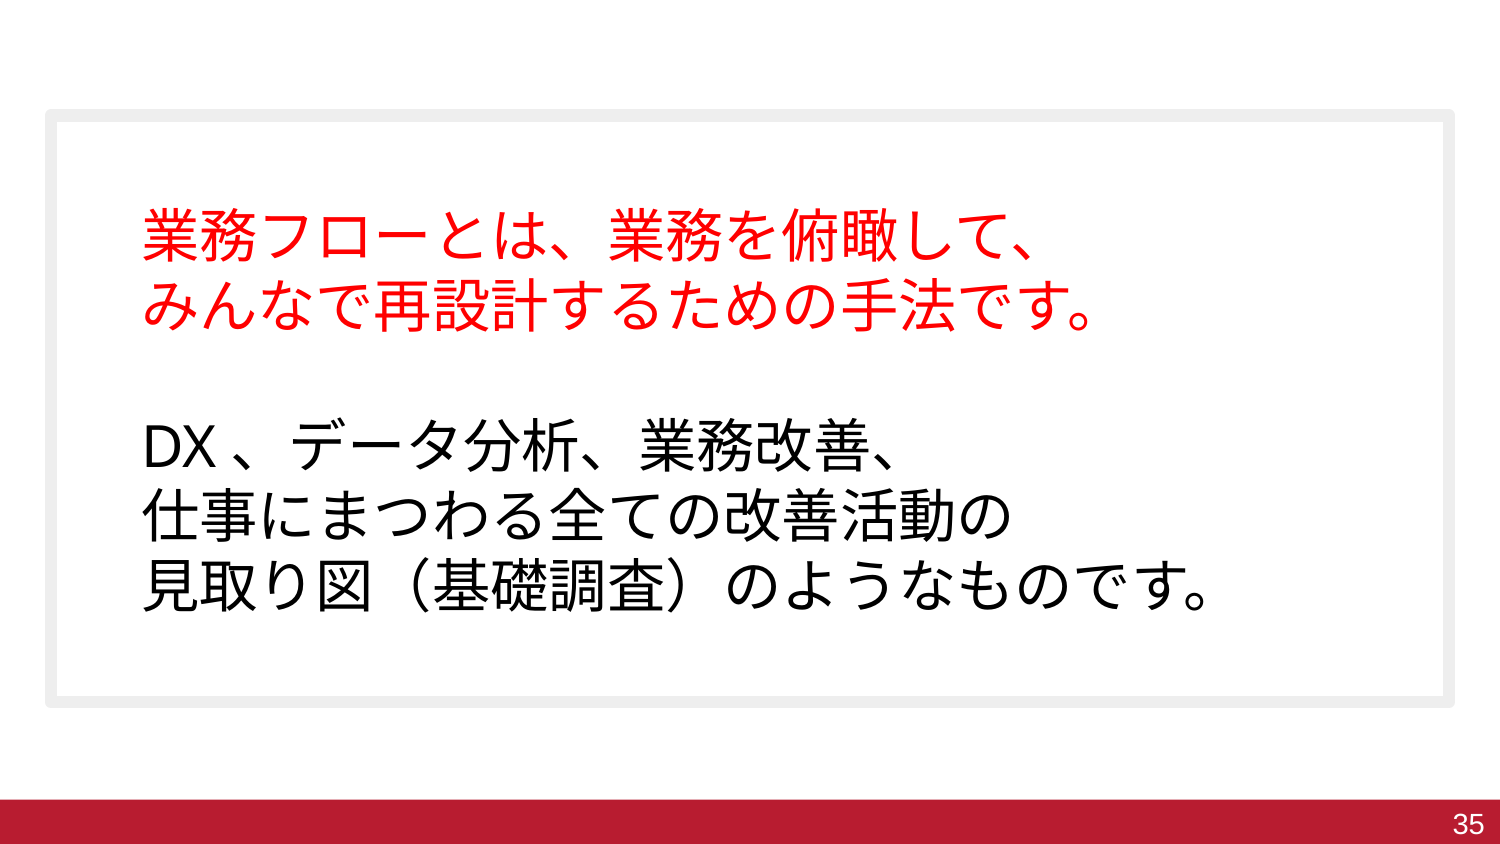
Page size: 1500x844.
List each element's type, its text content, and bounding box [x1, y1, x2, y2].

title 業務フローとは、業務を俯瞰して、 みんなで再設計するための手法です。 DX、データ分析、業務改善、 仕事にまつわる全ての改善活動の 見取り図（基礎調査）のようなものです。 [51, 115, 1449, 702]
slide_number 35 [1416, 809, 1500, 844]
